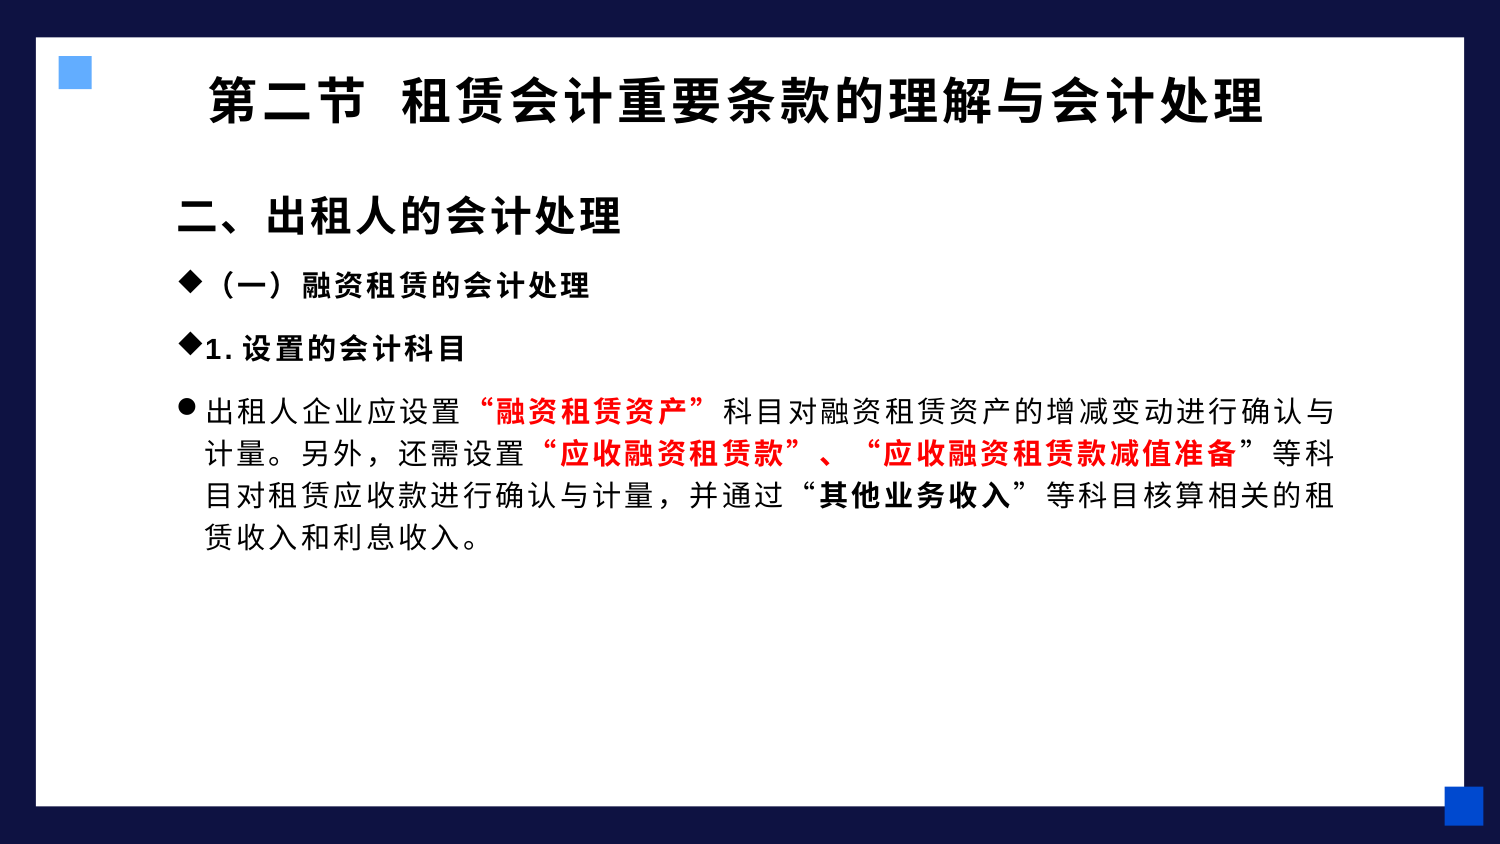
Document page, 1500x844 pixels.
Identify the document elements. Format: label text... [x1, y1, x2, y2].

title 第二节 租赁会计重要条款的理解与会计处理 [141, 48, 1327, 138]
list 二、出租人的会计处理 （一）融资租赁的会计处理 1.设置的会计科目 出租人企业应设置“融资租赁资产”科目对融资租赁资产的增减变动进行确认与计量。另外，还需设置“应收融资租赁款”、“应收融资租赁款减值准备”等科目对租赁应收款进行确认与计量，并通过“其他业务收入”等科目核算相关的租赁收入和利息收入。 [159, 179, 1365, 604]
